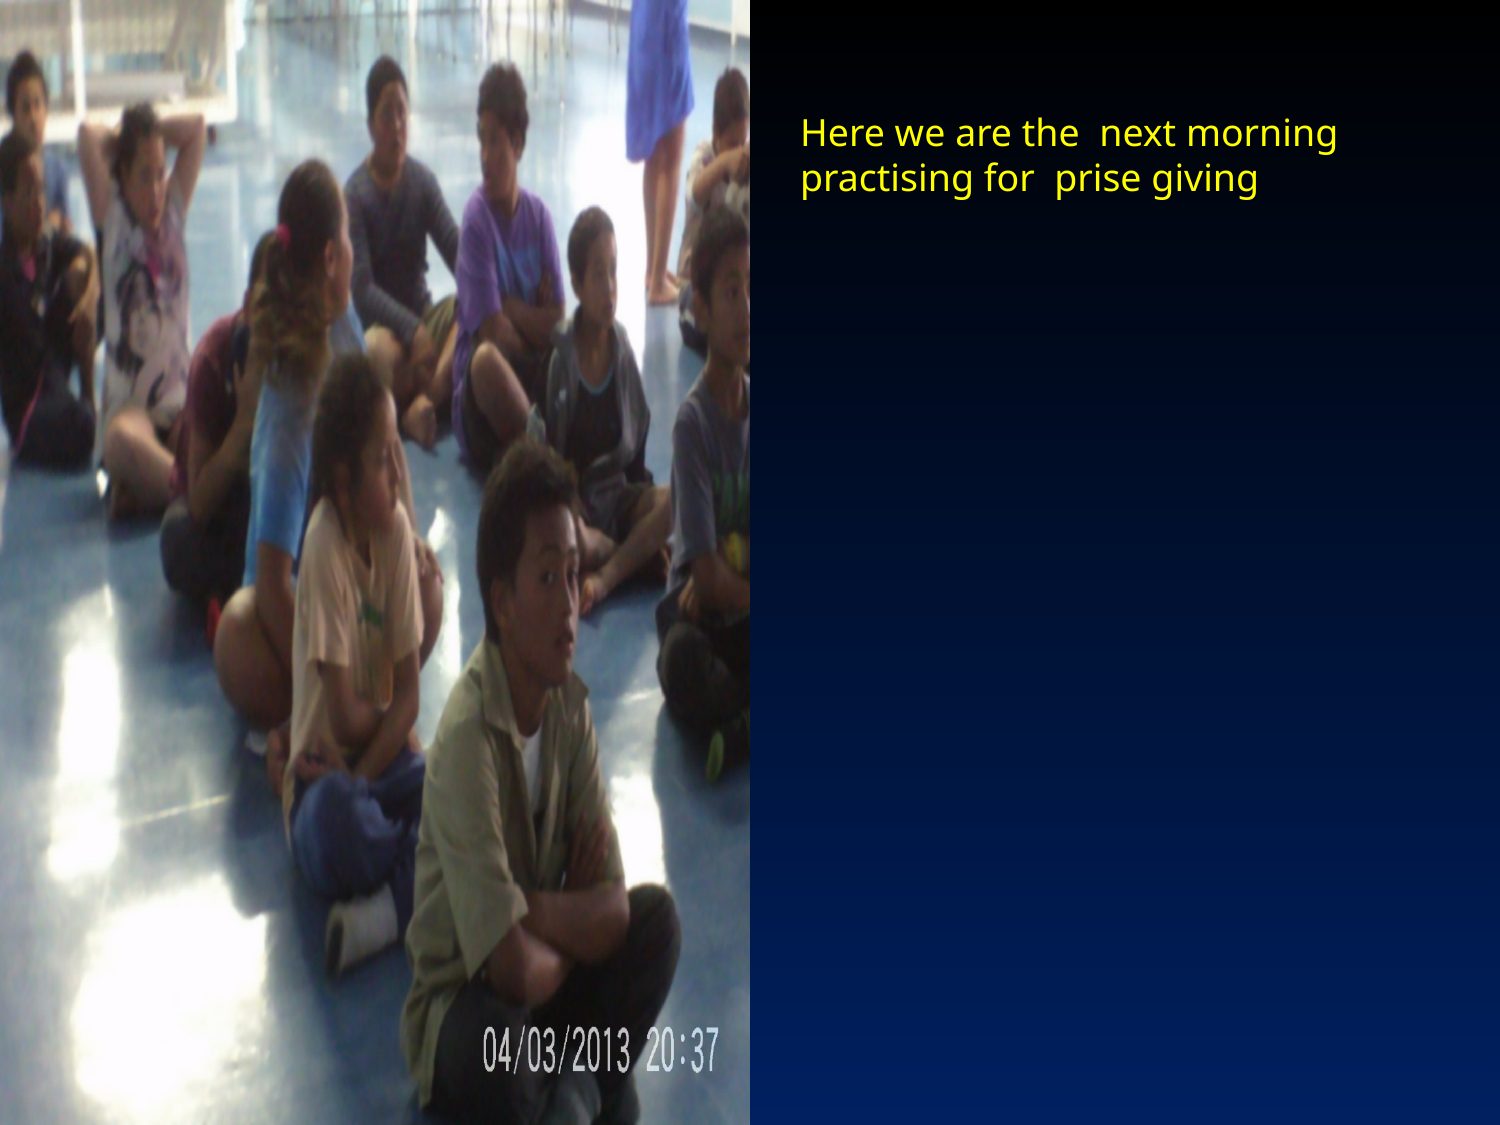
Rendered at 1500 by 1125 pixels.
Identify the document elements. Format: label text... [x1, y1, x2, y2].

picture [0, 0, 751, 1125]
text_box Here we are the next morning practising for prise giving [794, 101, 1500, 207]
